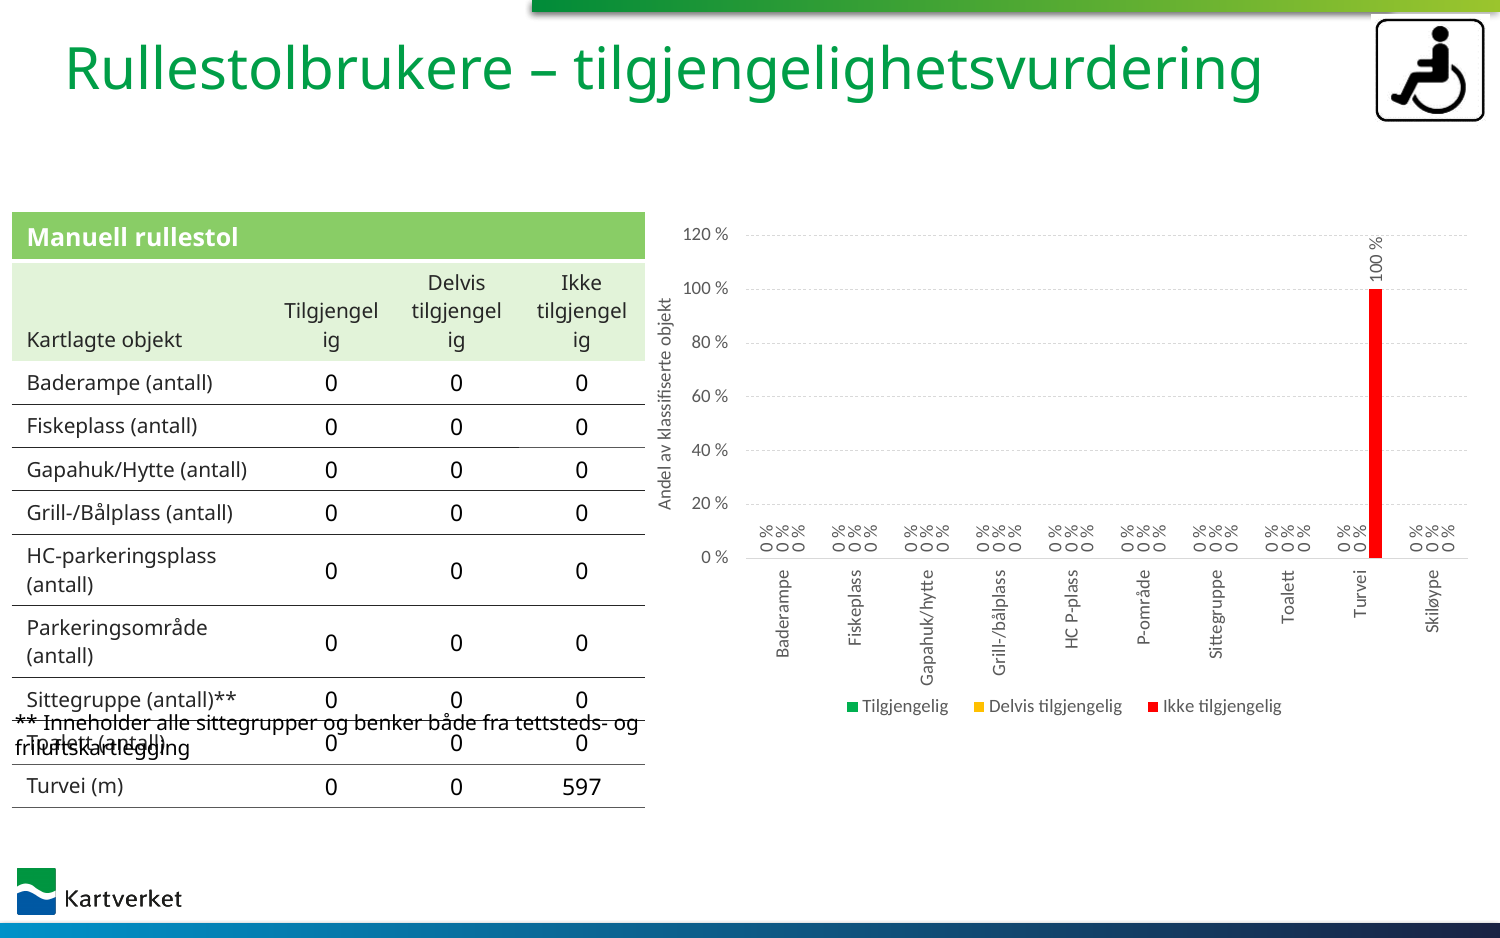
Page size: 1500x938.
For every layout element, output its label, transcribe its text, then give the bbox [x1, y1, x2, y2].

table_cell 0 [519, 405, 638, 447]
table_cell 0 [519, 361, 638, 404]
table_cell Gapahuk/Hytte (antall) [12, 448, 269, 490]
table_cell Grill-/Bålplass (antall) [12, 491, 269, 534]
table_cell 0 [519, 678, 638, 702]
table_cell 0 [519, 491, 638, 534]
table_cell Fiskeplass (antall) [12, 405, 269, 447]
text_box Rullestolbrukere – tilgjengelighetsvurdering [49, 12, 1372, 109]
table_cell 597 [519, 768, 645, 807]
picture [643, 218, 1480, 728]
table_cell 0 [519, 535, 638, 605]
table_header Manuell rullestol [12, 212, 645, 259]
table_cell 0 [394, 768, 519, 807]
table_cell Tilgjengelig [269, 263, 394, 361]
table_cell Sittegruppe (antall)** [12, 678, 269, 702]
table_cell Kartlagte objekt [12, 263, 269, 361]
table_cell 0 [519, 606, 638, 677]
table_cell 0 [394, 606, 519, 677]
table_cell Delvis tilgjengelig [394, 263, 519, 361]
table_cell 0 [269, 768, 394, 807]
table_cell 0 [519, 448, 638, 490]
table_cell 0 [269, 405, 394, 447]
table_cell 0 [394, 491, 519, 534]
table_cell 0 [269, 491, 394, 534]
table_cell Parkeringsområde (antall) [12, 606, 269, 677]
table_cell HC-parkeringsplass (antall) [12, 535, 269, 605]
table_cell Turvei (m) [12, 768, 269, 807]
table_cell 0 [394, 535, 519, 605]
table_cell 0 [269, 606, 394, 677]
table_cell 0 [269, 535, 394, 605]
table_cell 0 [269, 678, 394, 702]
picture [1371, 13, 1491, 127]
table_cell 0 [269, 361, 394, 404]
text_box ** Inneholder alle sittegrupper og benker både fra tettsteds- og friluftskartlegging [0, 702, 745, 768]
table_cell 0 [394, 405, 519, 447]
table_cell Baderampe (antall) [12, 361, 269, 404]
table_cell 0 [269, 448, 394, 490]
table_cell 0 [394, 361, 519, 404]
table_cell 0 [394, 448, 519, 490]
table_cell Ikke tilgjengelig [519, 263, 638, 361]
table_cell 0 [394, 678, 519, 702]
